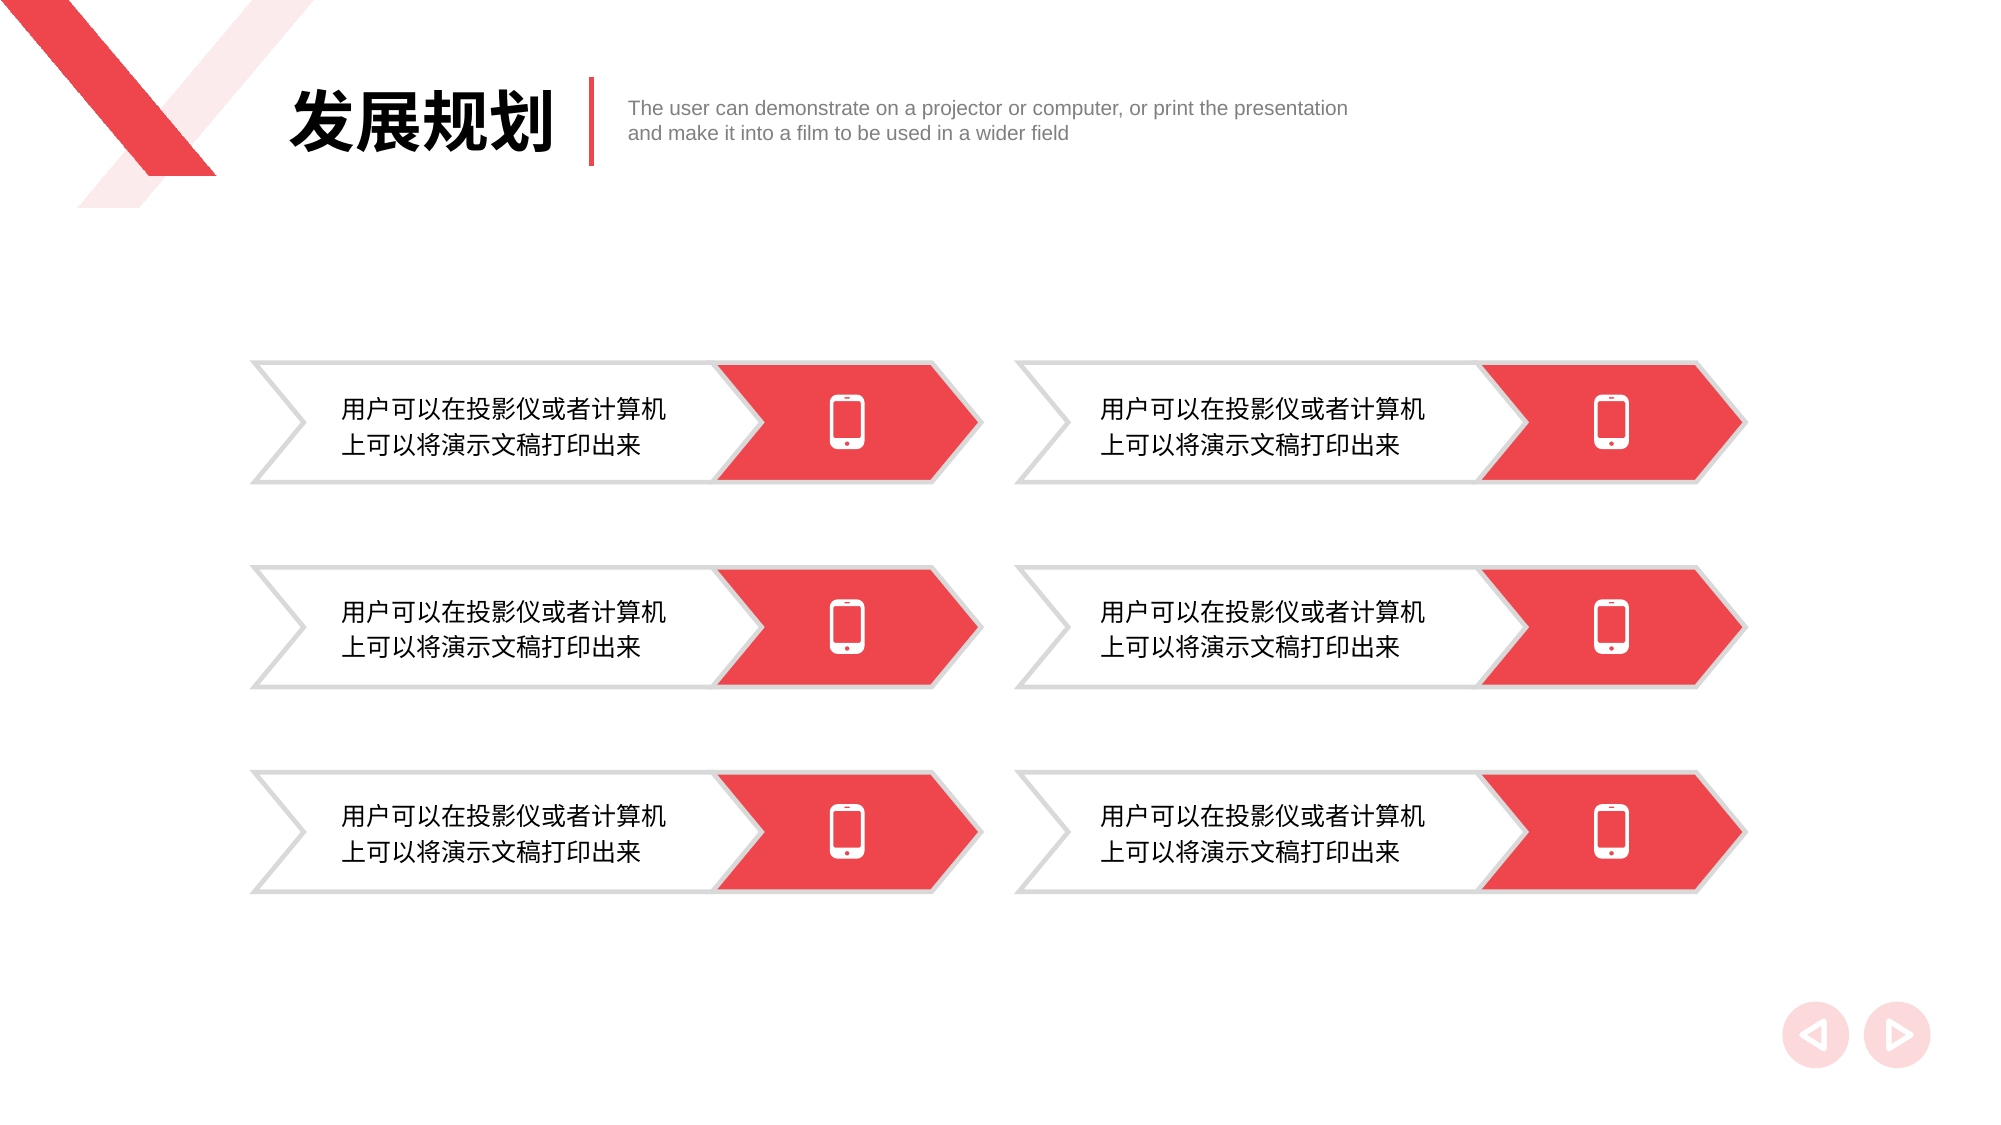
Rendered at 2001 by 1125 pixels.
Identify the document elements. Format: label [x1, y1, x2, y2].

text_box [254, 362, 982, 483]
text_box [1018, 362, 1746, 483]
text_box [1018, 772, 1746, 892]
text_box [0, 0, 1368, 209]
text_box [254, 772, 982, 892]
text_box [254, 567, 982, 687]
text_box [1018, 567, 1746, 687]
